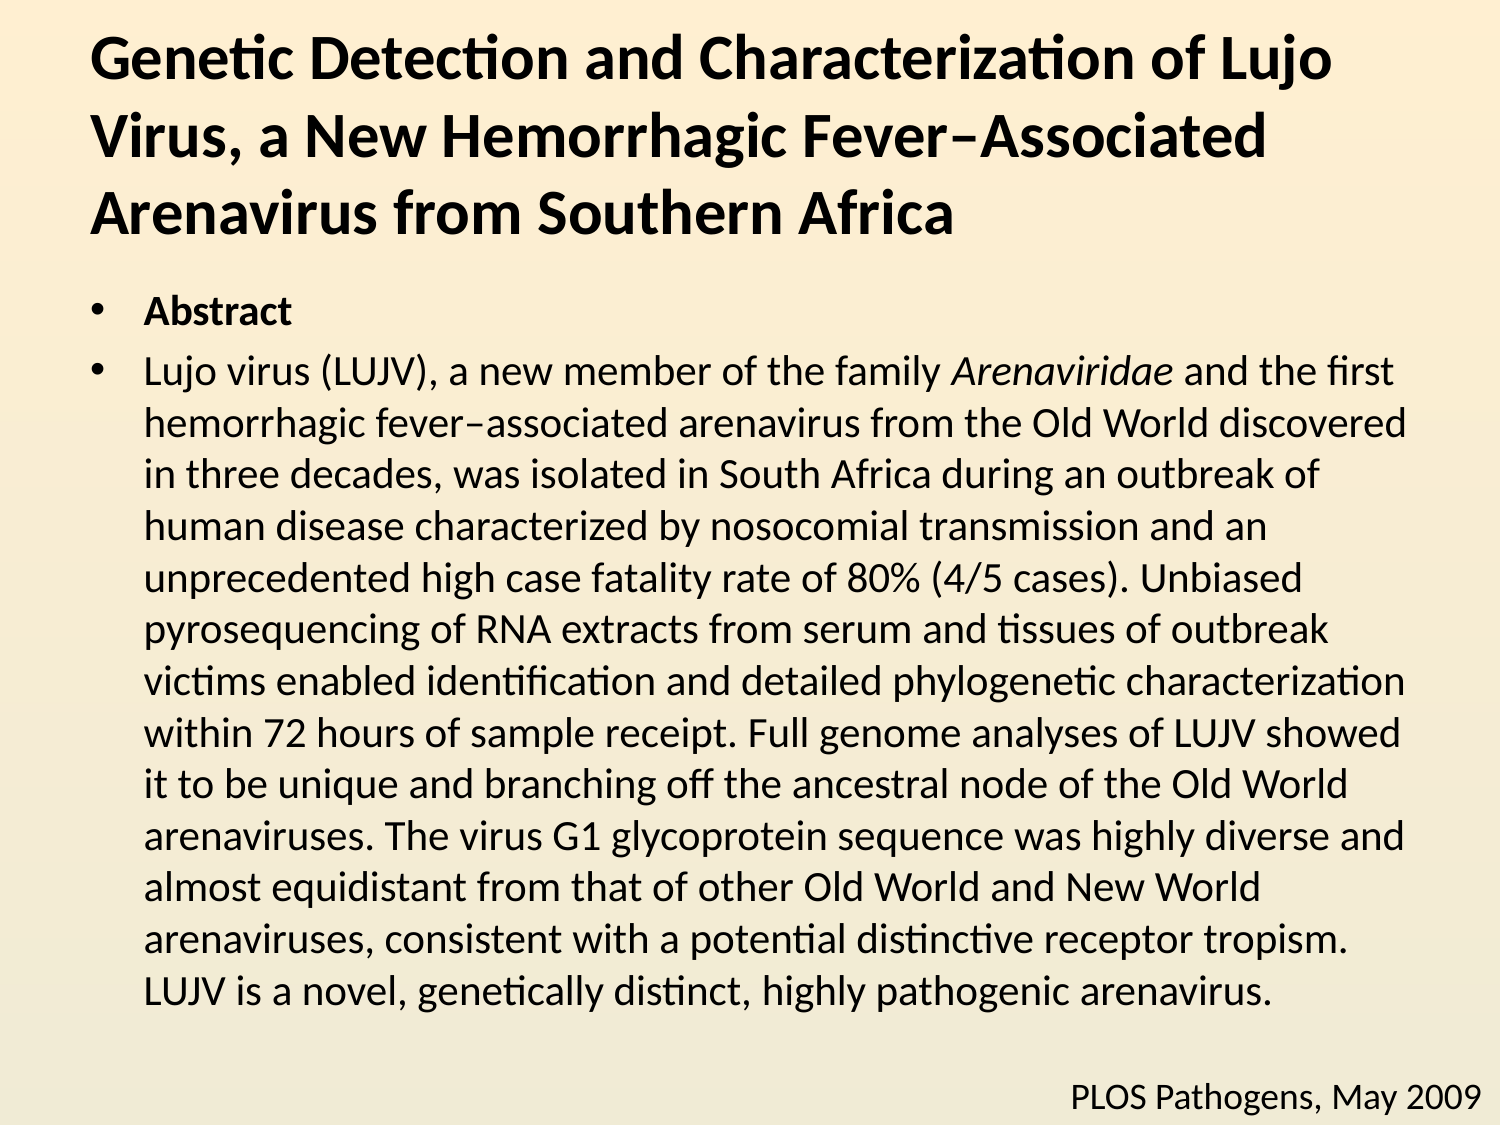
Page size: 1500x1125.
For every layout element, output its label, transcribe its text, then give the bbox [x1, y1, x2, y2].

list Abstract Lujo virus (LUJV), a new member of the family Arenaviridae and the first hemorrhagic fever–associated arenavirus from the Old World discovered in three decades, was isolated in South Africa during an outbreak of human disease characterized by nosocomial transmission and an unprecedented high case fatality rate of 80% (4/5 cases). Unbiased pyrosequencing of RNA extracts from serum and tissues of outbreak victims enabled identification and detailed phylogenetic characterization within 72 hours of sample receipt. Full genome analyses of LUJV showed it to be unique and branching off the ancestral node of the Old World arenaviruses. The virus G1 glycoprotein sequence was highly diverse and almost equidistant from that of other Old World and New World arenaviruses, consistent with a potential distinctive receptor tropism. LUJV is a novel, genetically distinct, highly pathogenic arenavirus. [75, 275, 1425, 1075]
text_box PLOS Pathogens, May 2009 [1055, 1064, 1498, 1125]
title Genetic Detection and Characterization of Lujo Virus, a New Hemorrhagic Fever–Associated Arenavirus from Southern Africa [75, 0, 1425, 263]
